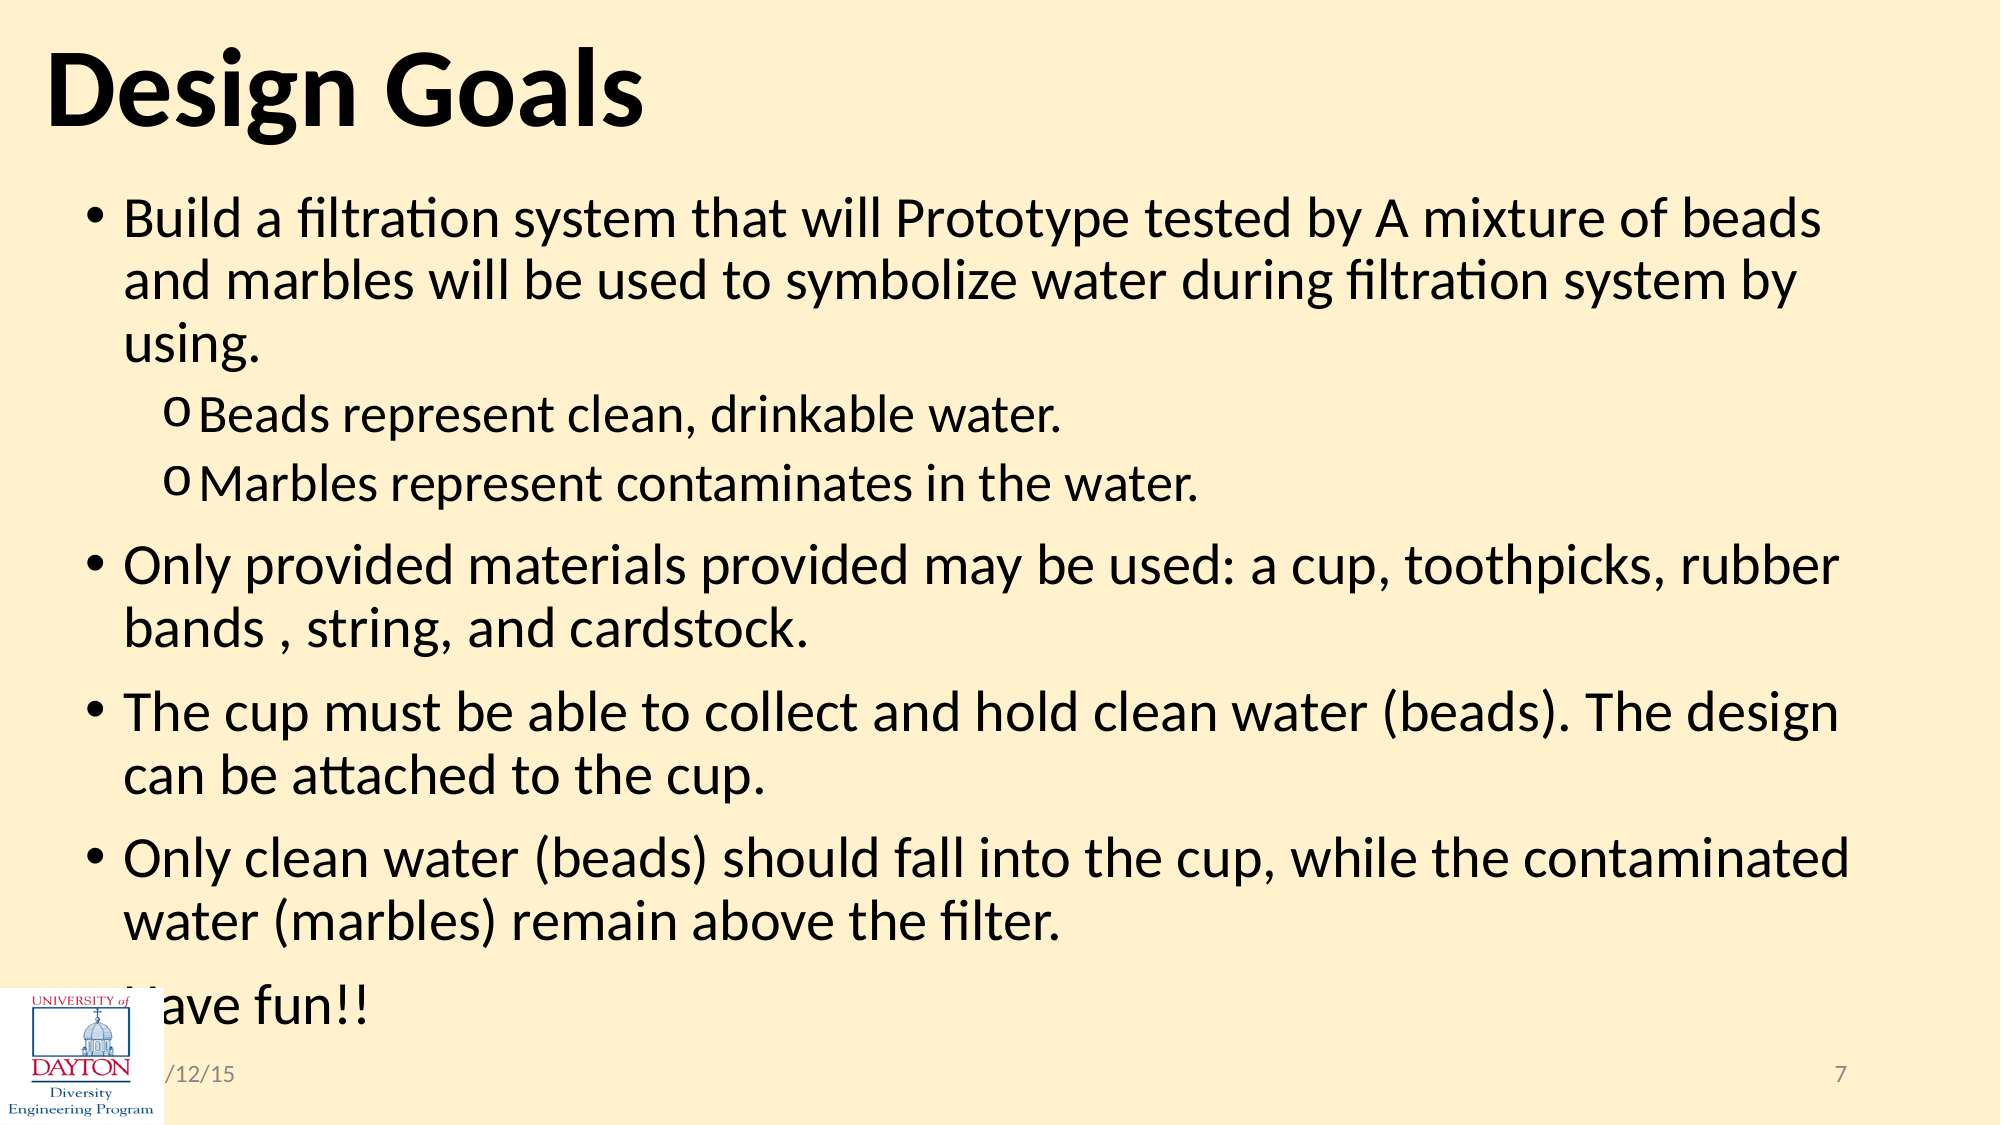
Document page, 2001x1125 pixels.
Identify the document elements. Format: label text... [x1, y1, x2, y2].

list Build a filtration system that will Prototype tested by A mixture of beads and marbles will be used to symbolize water during filtration system by using. Beads represent clean, drinkable water. Marbles represent contaminates in the water. Only provided materials provided may be used: a cup, toothpicks, rubber bands , string, and cardstock. The cup must be able to collect and hold clean water (beads). The design can be attached to the cup. Only clean water (beads) should fall into the cup, while the contaminated water (marbles) remain above the filter. Have fun!! [70, 179, 1925, 1046]
title Design Goals [30, 6, 1865, 175]
picture [0, 988, 165, 1125]
